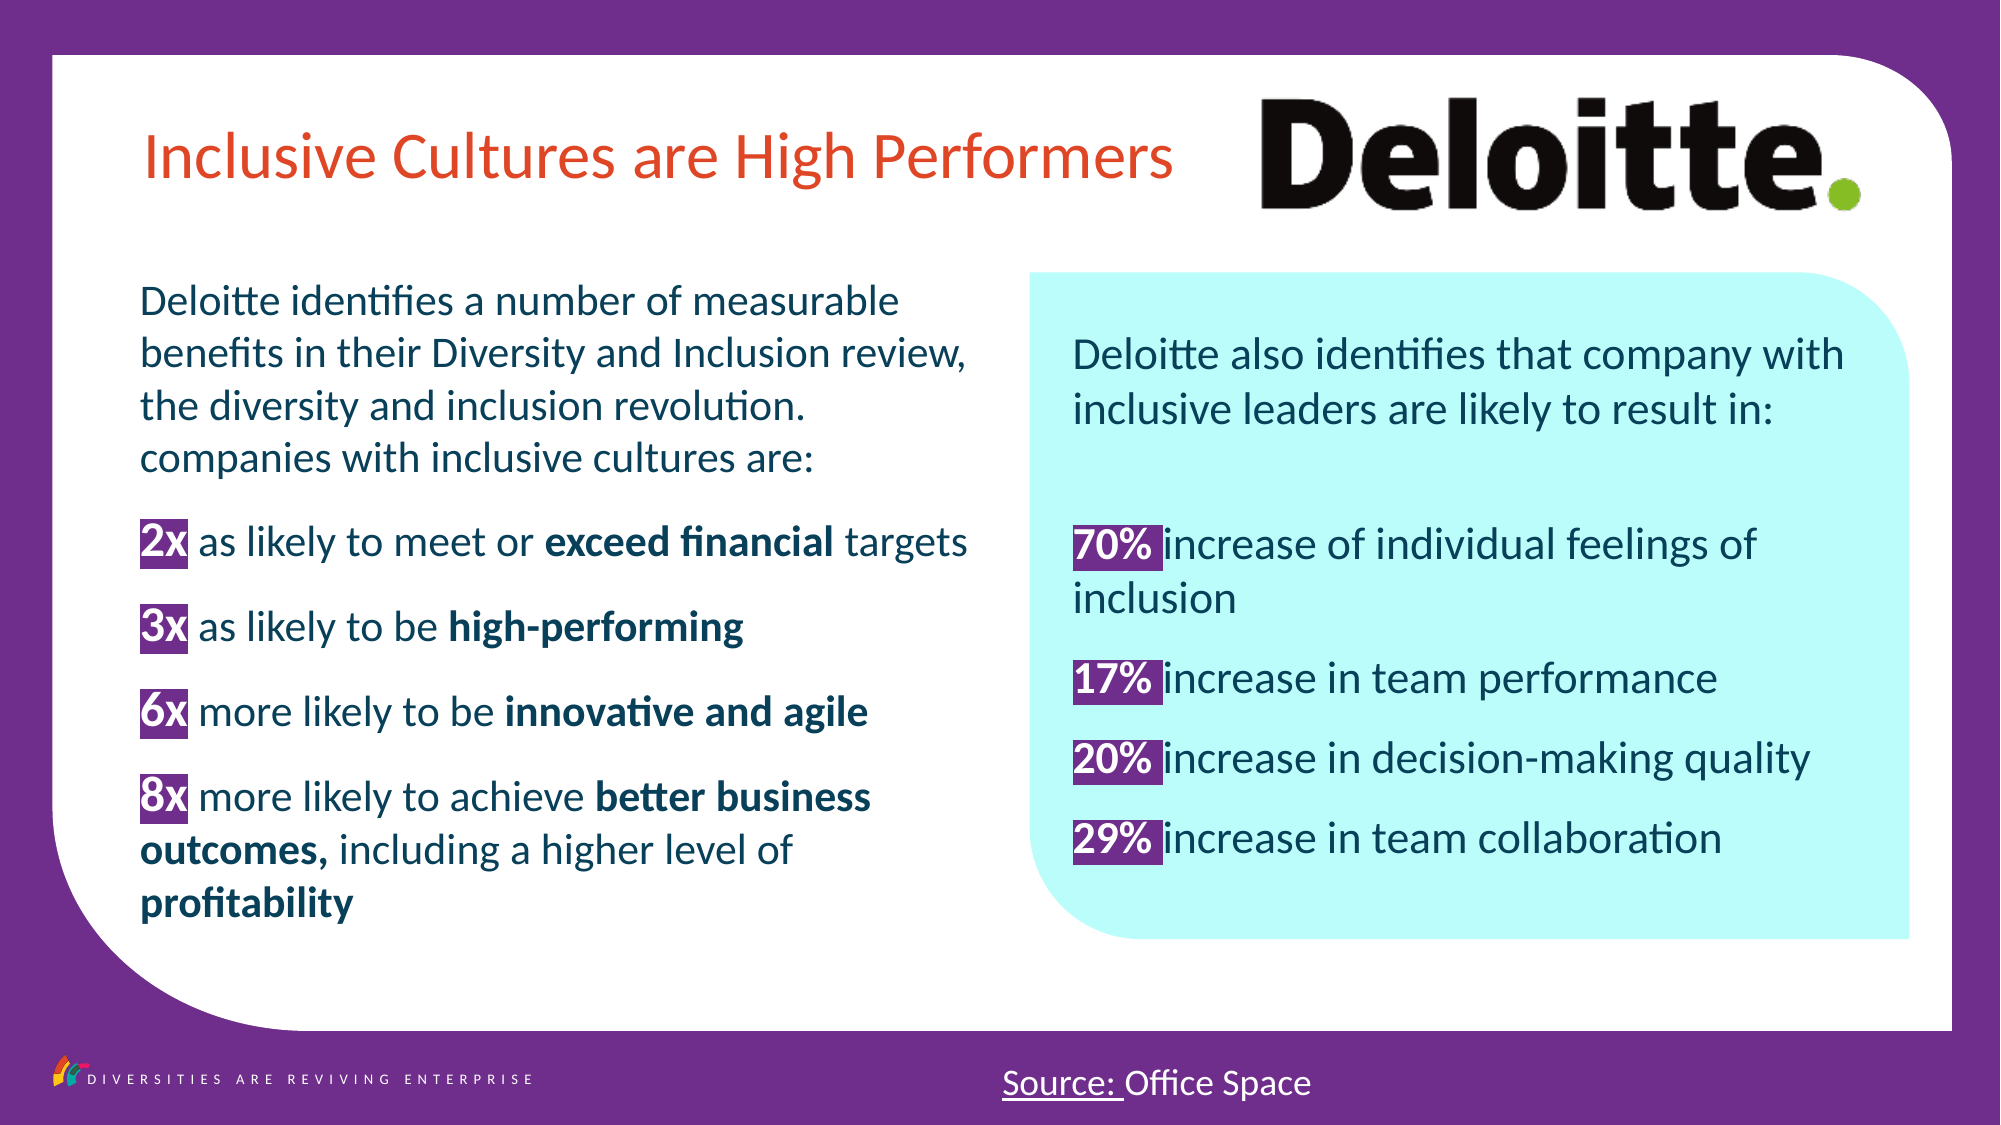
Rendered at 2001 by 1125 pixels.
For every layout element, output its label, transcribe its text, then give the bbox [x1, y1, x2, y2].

text_box [1028, 271, 1911, 941]
list Deloitte identifies a number of measurable benefits in their Diversity and Inclusion review, the diversity and inclusion revolution. companies with inclusive cultures are: 2x as likely to meet or exceed financial targets 3x as likely to be high-performing 6x more likely to be innovative and agile 8x more likely to achieve better business outcomes, including a higher level of profitability [125, 264, 1000, 896]
picture [1250, 87, 1872, 223]
text_box Source: Office Space [987, 1050, 1804, 1111]
text_box Deloitte also identifies that company with inclusive leaders are likely to result in: 70% increase of individual feelings of inclusion 17% increase in team performance 20% increase in decision-making quality 29% increase in team collaboration [1057, 315, 1933, 871]
text_box Inclusive Cultures are High Performers [128, 113, 1627, 291]
